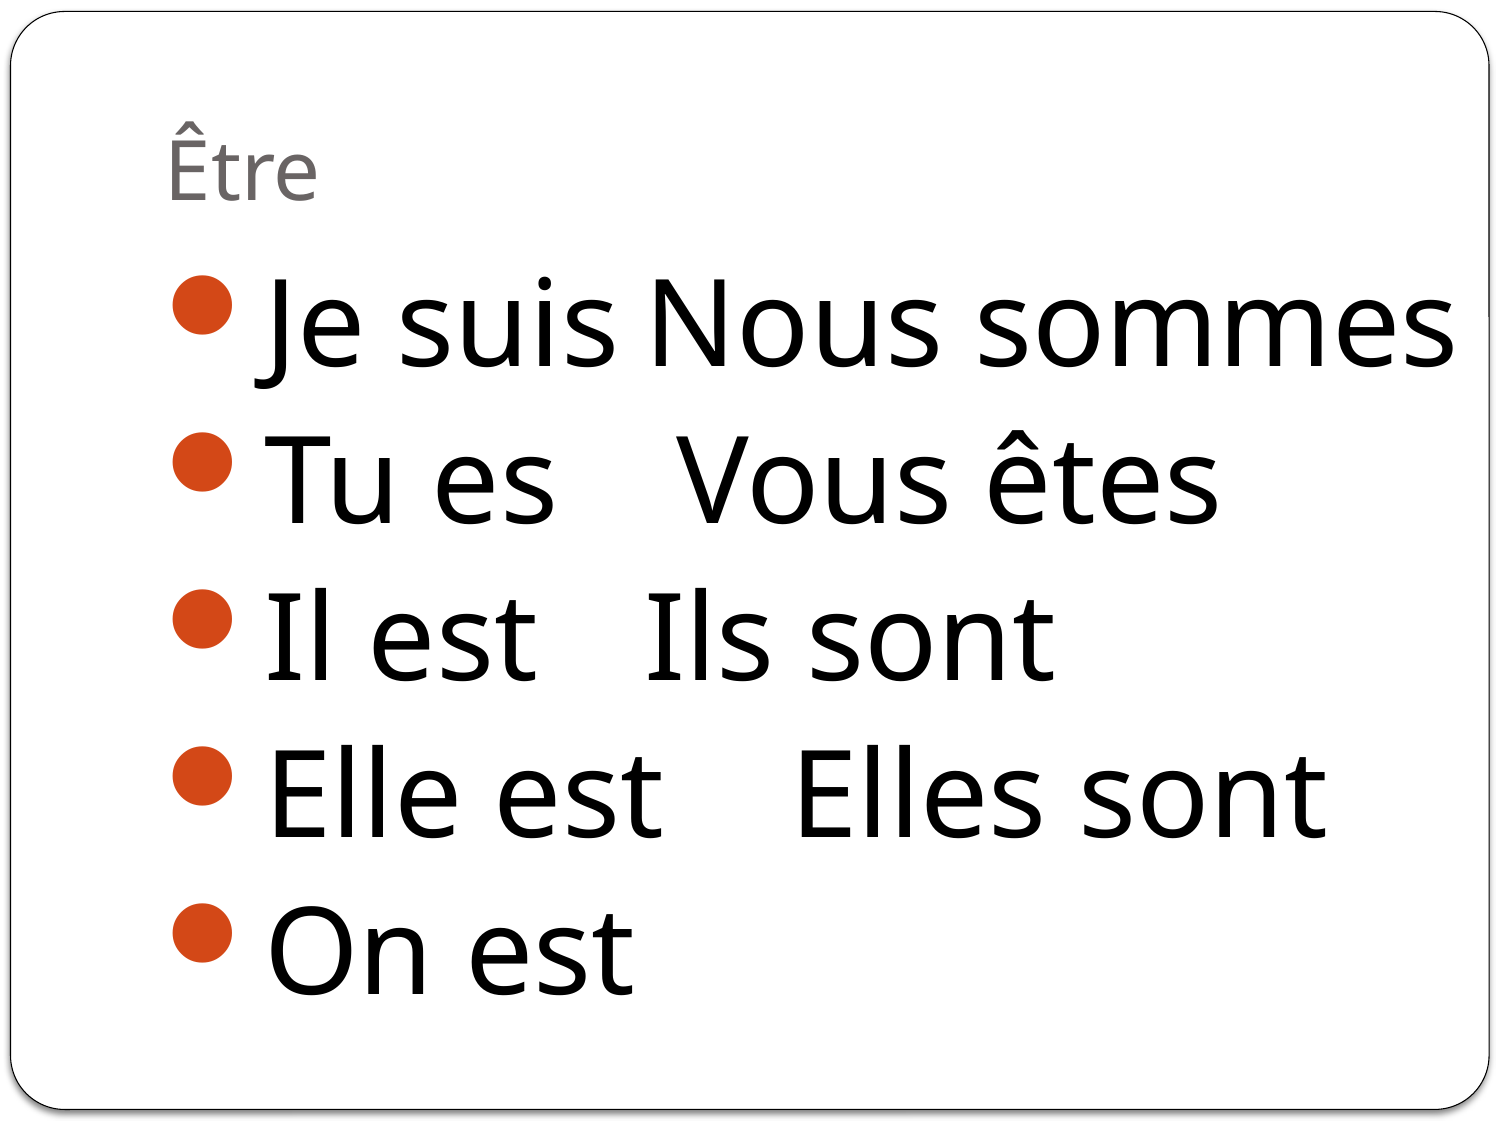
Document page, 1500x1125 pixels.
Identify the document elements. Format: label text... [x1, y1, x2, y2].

title Être [150, 45, 1425, 233]
list Je suis Nous sommes Tu es Vous êtes Il est Ils sont Elle est Elles sont On est [150, 237, 1500, 1075]
